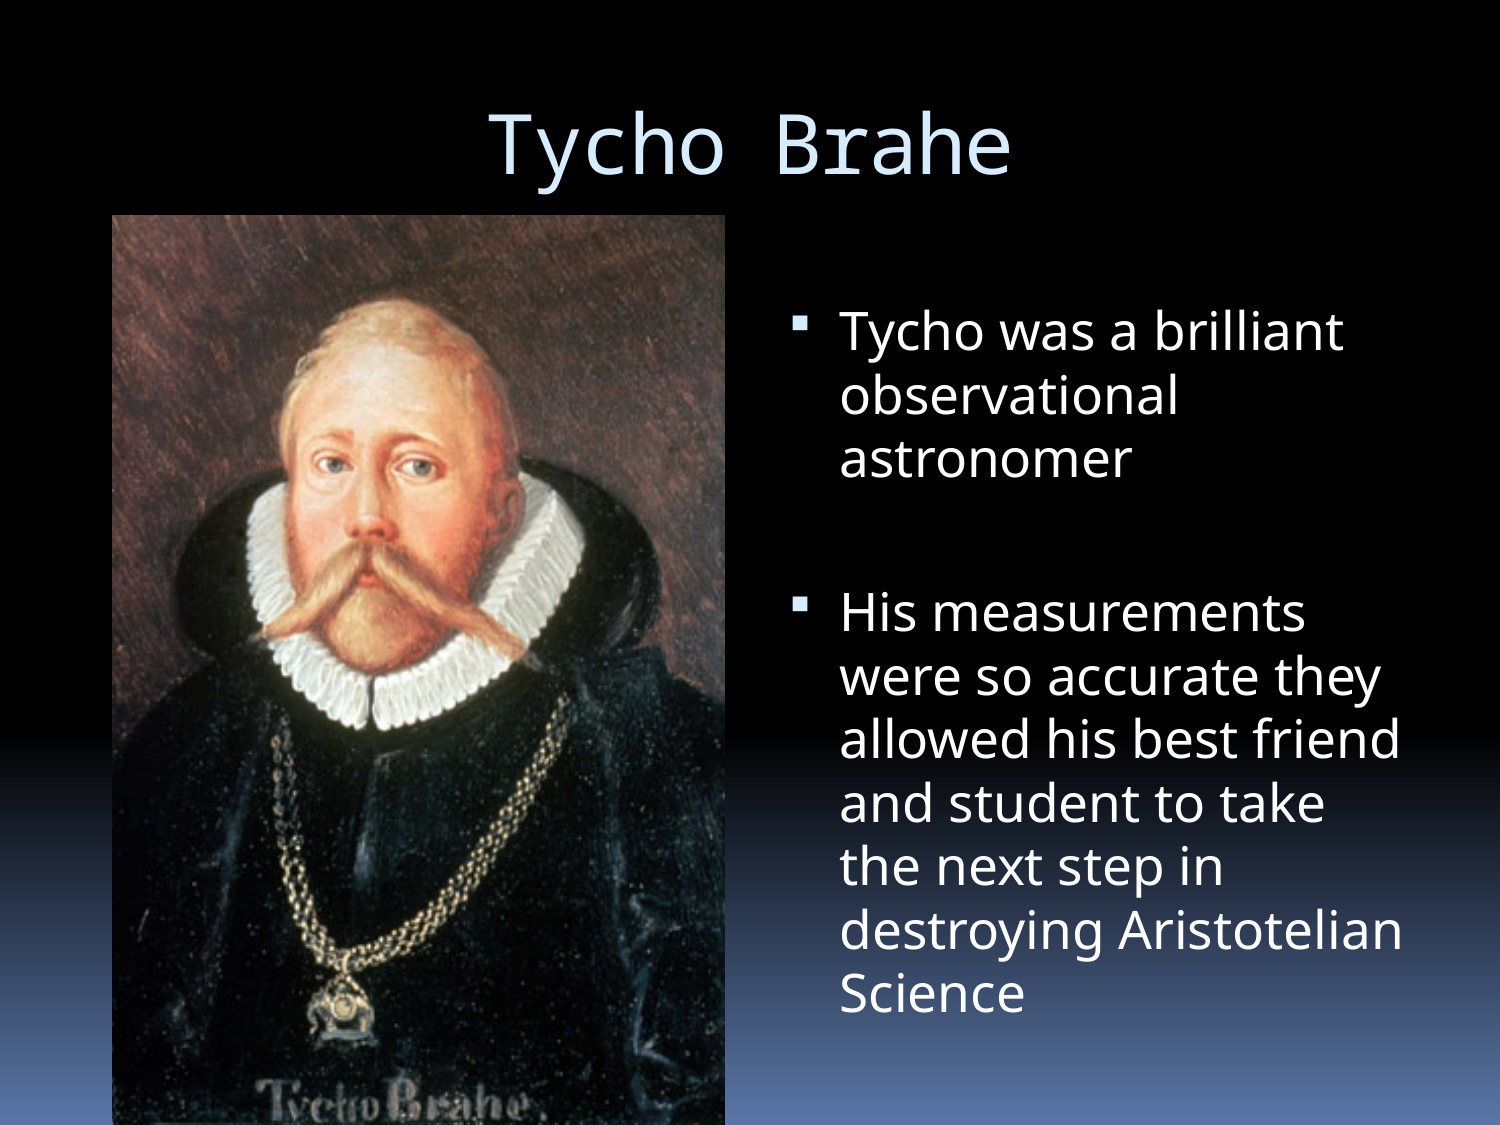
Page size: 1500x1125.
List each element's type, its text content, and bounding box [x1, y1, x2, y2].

title Tycho Brahe [75, 83, 1425, 234]
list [111, 214, 726, 1125]
list Tycho was a brilliant observational astronomer His measurements were so accurate they allowed his best friend and student to take the next step in destroying Aristotelian Science [763, 290, 1427, 1033]
